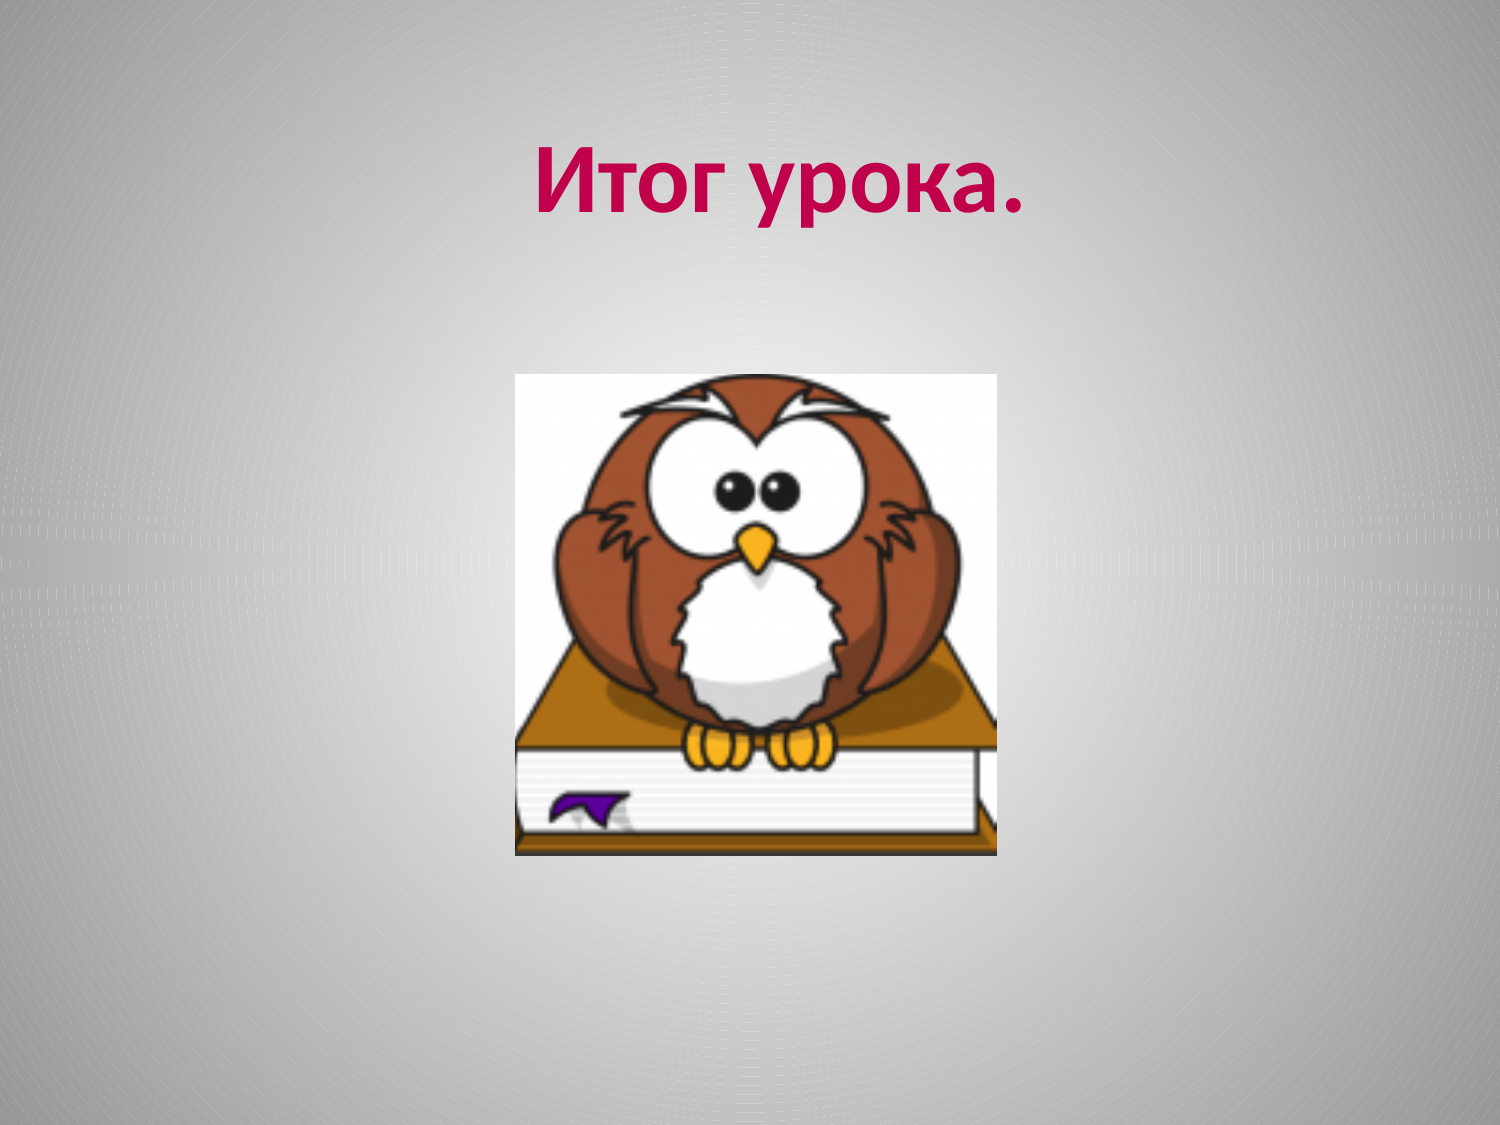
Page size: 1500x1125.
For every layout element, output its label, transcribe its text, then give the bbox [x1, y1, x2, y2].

text_box Итог урока. [518, 105, 1043, 241]
picture [515, 374, 997, 856]
